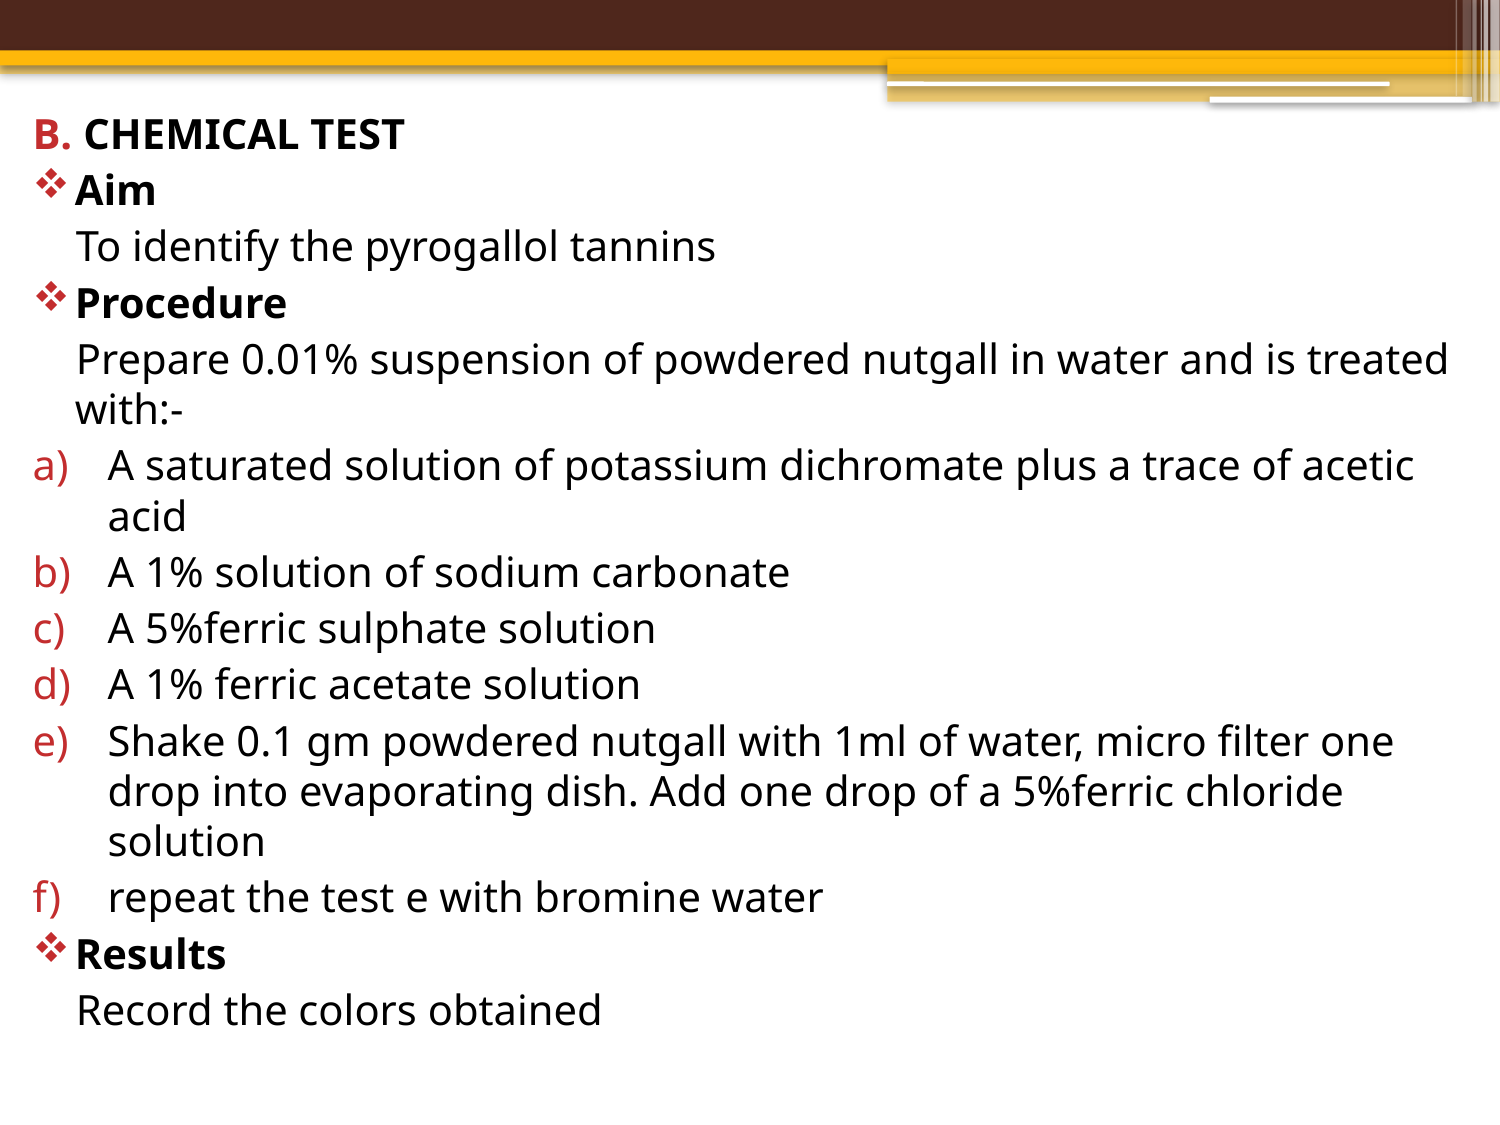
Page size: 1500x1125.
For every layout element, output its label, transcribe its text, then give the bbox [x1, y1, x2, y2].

list B. CHEMICAL TEST Aim To identify the pyrogallol tannins Procedure Prepare 0.01% suspension of powdered nutgall in water and is treated with:- A saturated solution of potassium dichromate plus a trace of acetic acid A 1% solution of sodium carbonate A 5%ferric sulphate solution A 1% ferric acetate solution Shake 0.1 gm powdered nutgall with 1ml of water, micro filter one drop into evaporating dish. Add one drop of a 5%ferric chloride solution repeat the test e with bromine water Results Record the colors obtained [0, 99, 1500, 1125]
